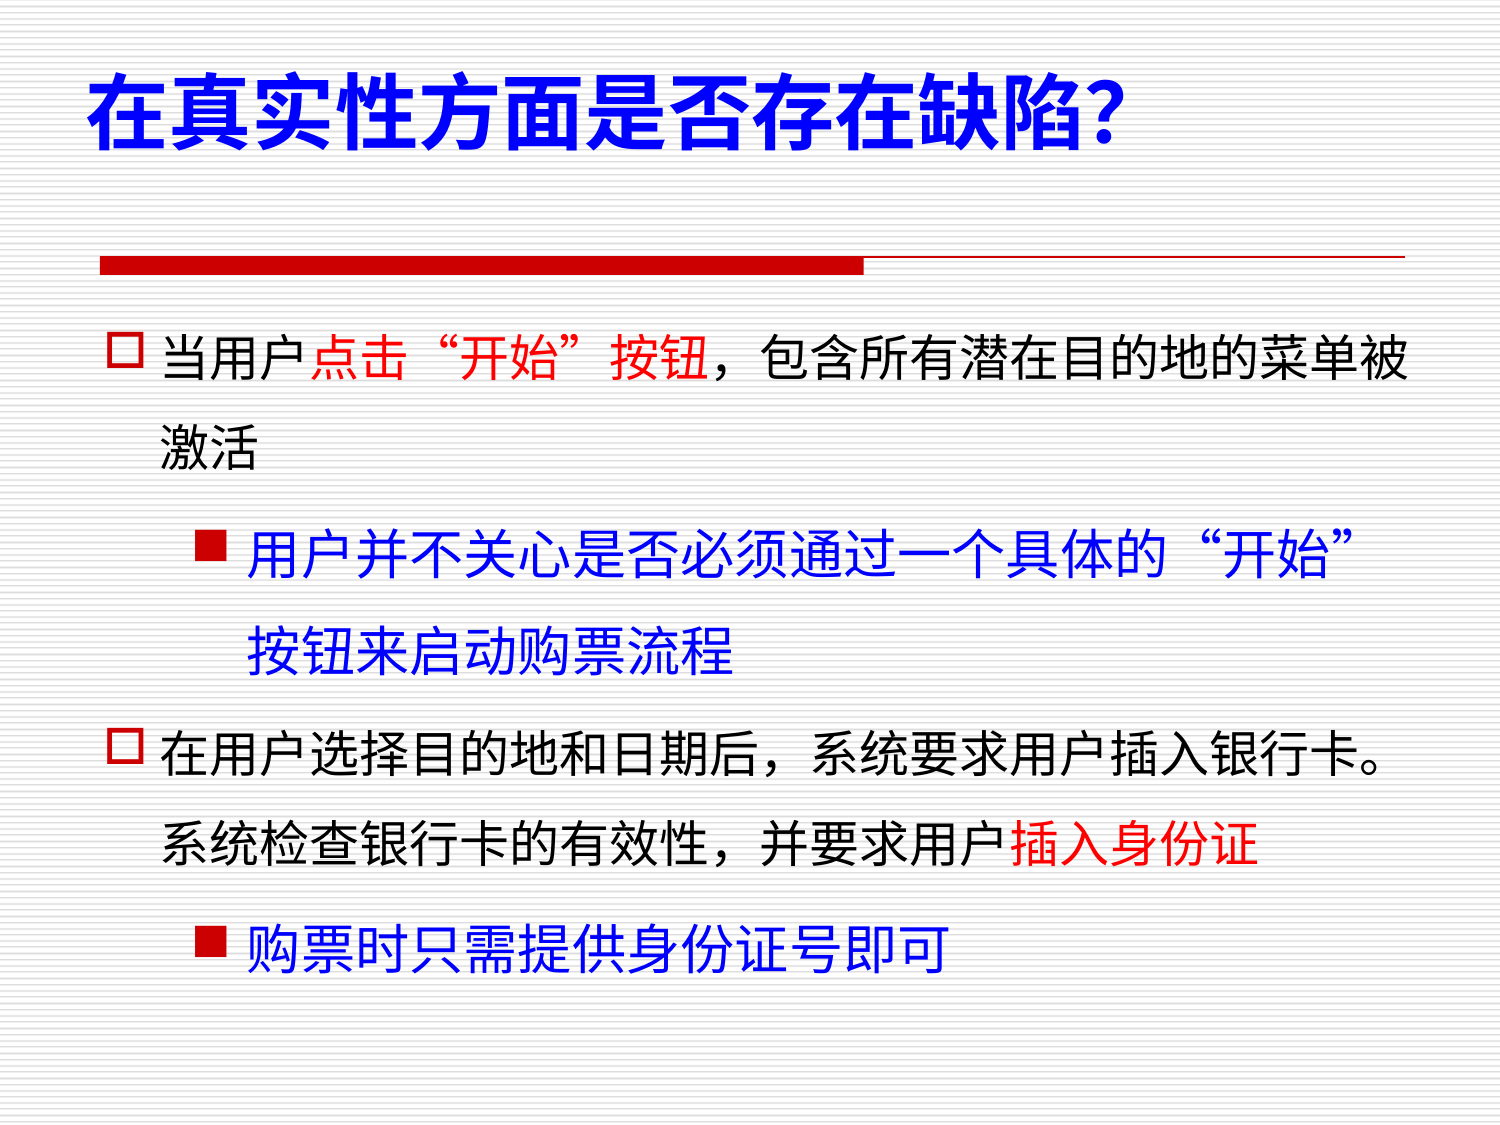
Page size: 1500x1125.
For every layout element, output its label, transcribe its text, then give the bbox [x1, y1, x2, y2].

text_box 在真实性方面是否存在缺陷？ [70, 53, 1421, 166]
picture [0, 0, 1500, 1125]
text_box 当用户点击“开始”按钮，包含所有潜在目的地的菜单被激活 用户并不关心是否必须通过一个具体的“开始”按钮来启动购票流程 在用户选择目的地和日期后，系统要求用户插入银行卡。系统检查银行卡的有效性，并要求用户插入身份证 购票时只需提供身份证号即可 [45, 289, 1430, 1094]
